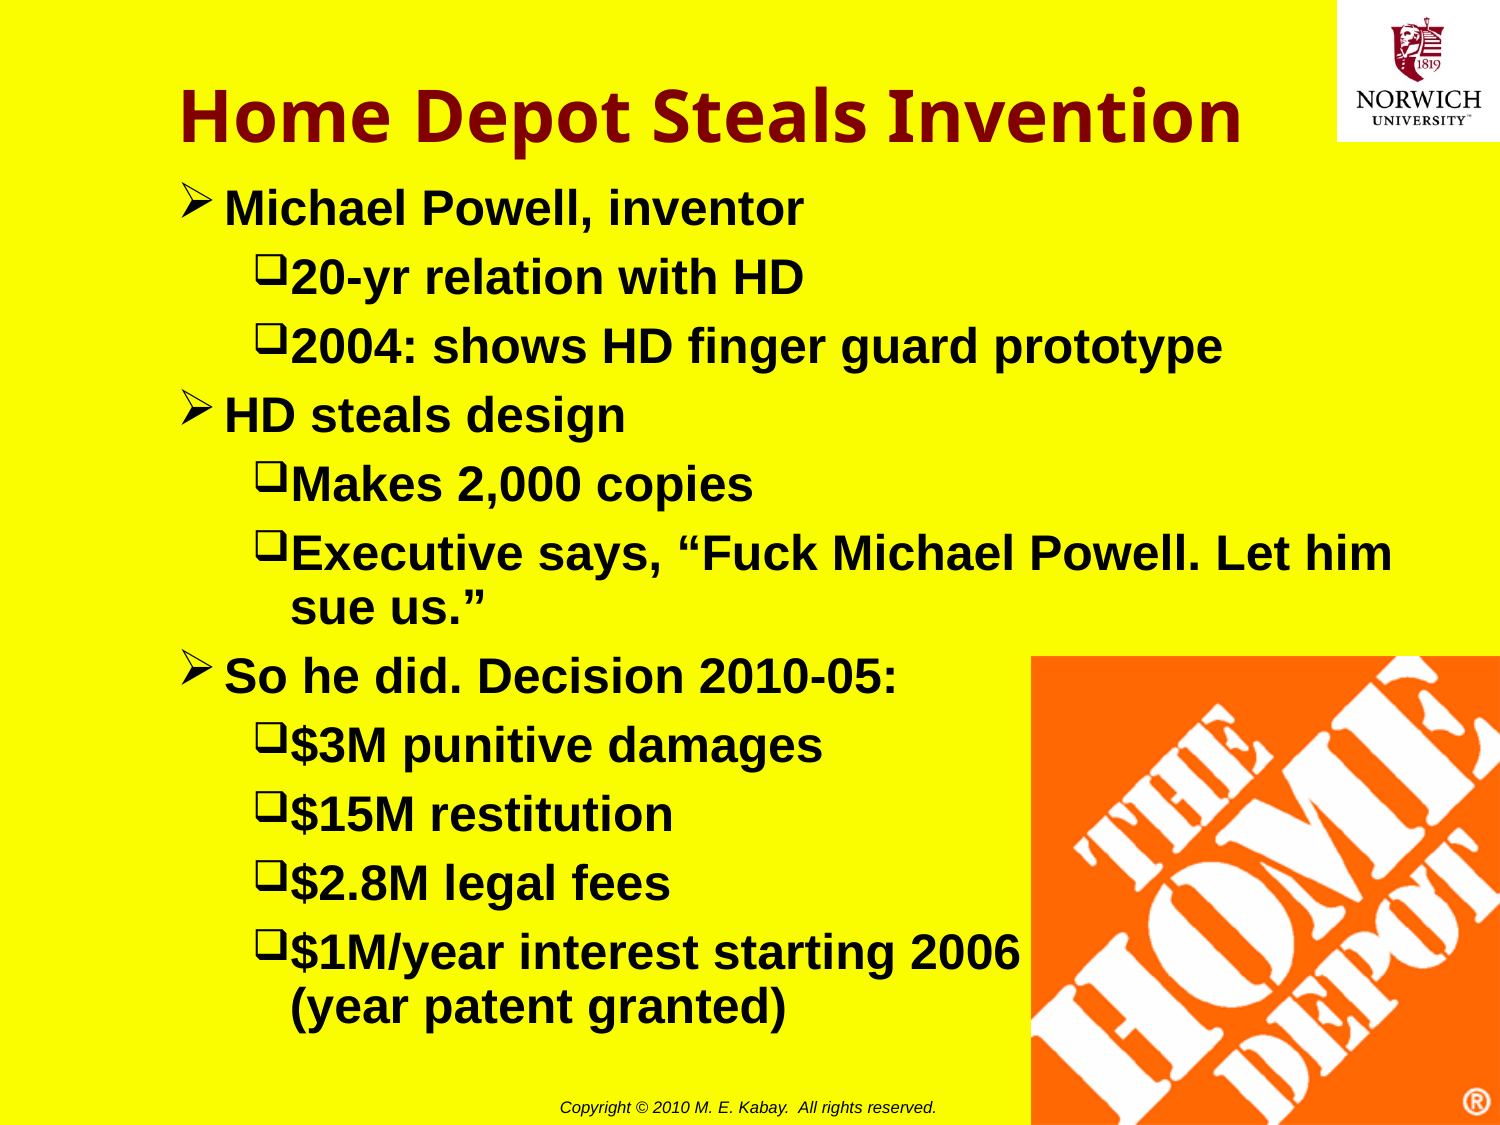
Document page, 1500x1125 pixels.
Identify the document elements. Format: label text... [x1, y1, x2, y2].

list Michael Powell, inventor 20-yr relation with HD 2004: shows HD finger guard prototype HD steals design Makes 2,000 copies Executive says, “Fuck Michael Powell. Let him sue us.” So he did. Decision 2010-05: $3M punitive damages $15M restitution $2.8M legal fees $1M/year interest starting 2006 (year patent granted) [161, 174, 1451, 1038]
picture [1337, 0, 1500, 142]
title Home Depot Steals Invention [161, 24, 1339, 174]
picture [1030, 655, 1500, 1125]
